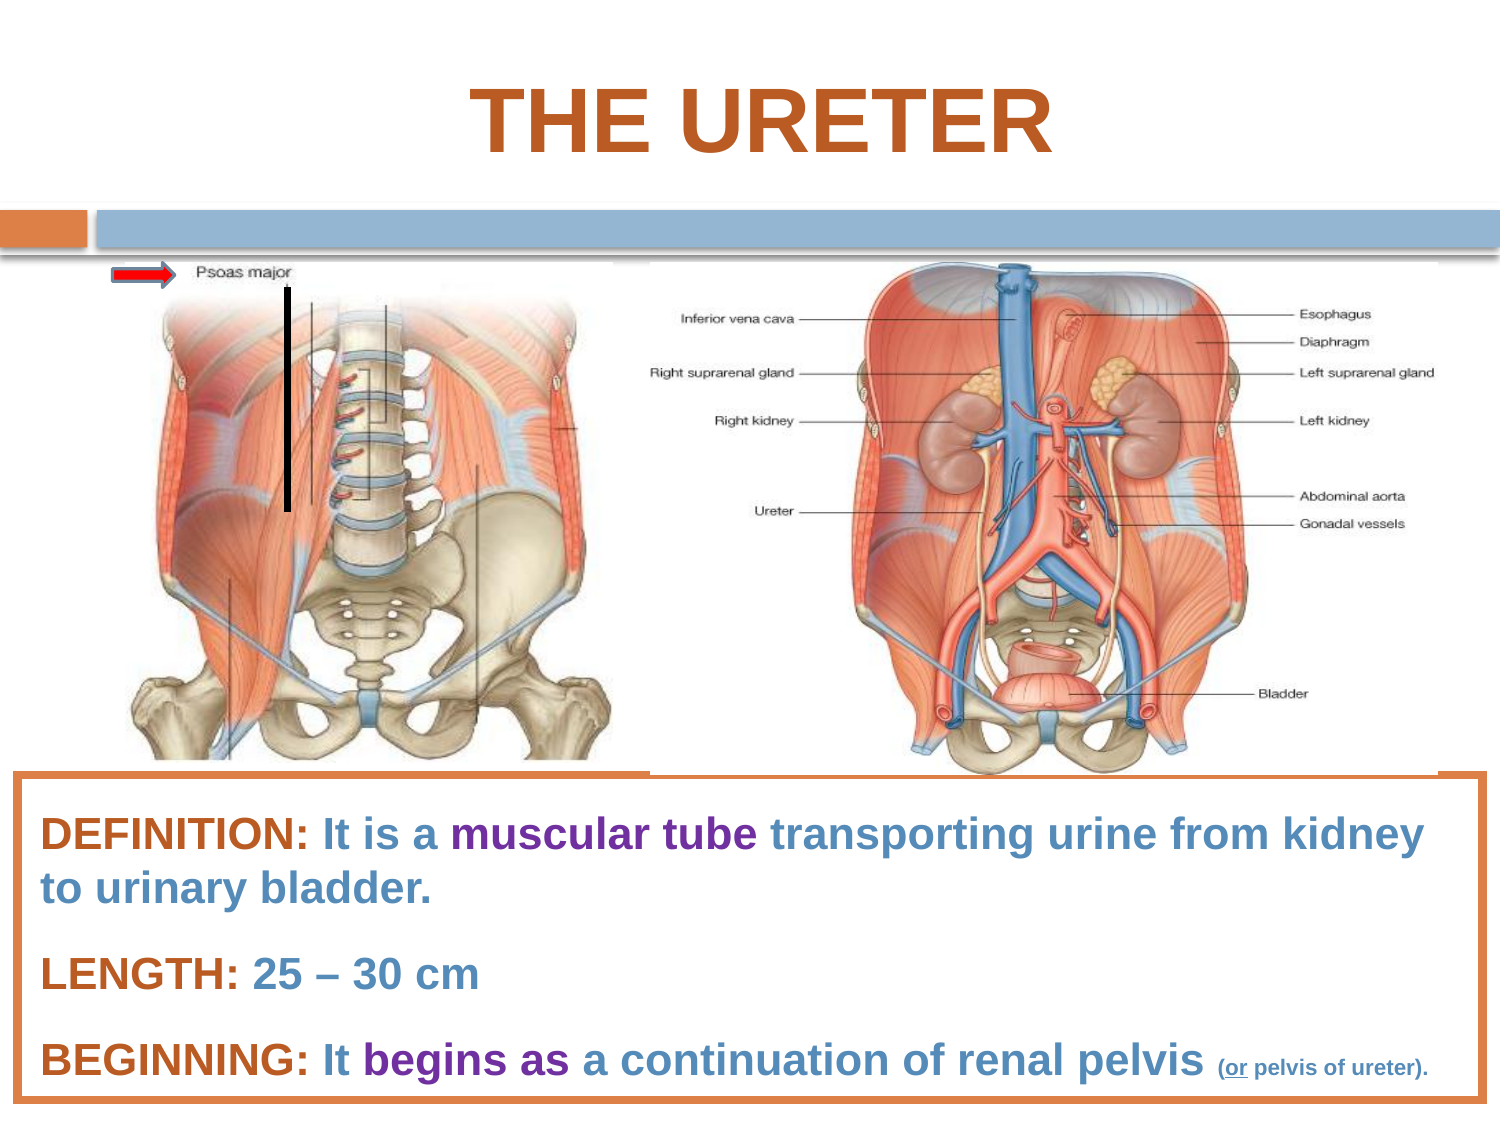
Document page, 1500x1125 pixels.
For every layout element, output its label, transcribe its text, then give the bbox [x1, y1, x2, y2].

picture [124, 262, 613, 763]
title THE URETER [99, 44, 1425, 188]
text_box [110, 267, 119, 283]
list DEFINITION: It is a muscular tube transporting urine from kidney to urinary bladder. LENGTH: 25 – 30 cm BEGINNING: It begins as a continuation of renal pelvis (or pelvis of ureter). [13, 771, 1487, 1104]
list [649, 262, 1438, 776]
